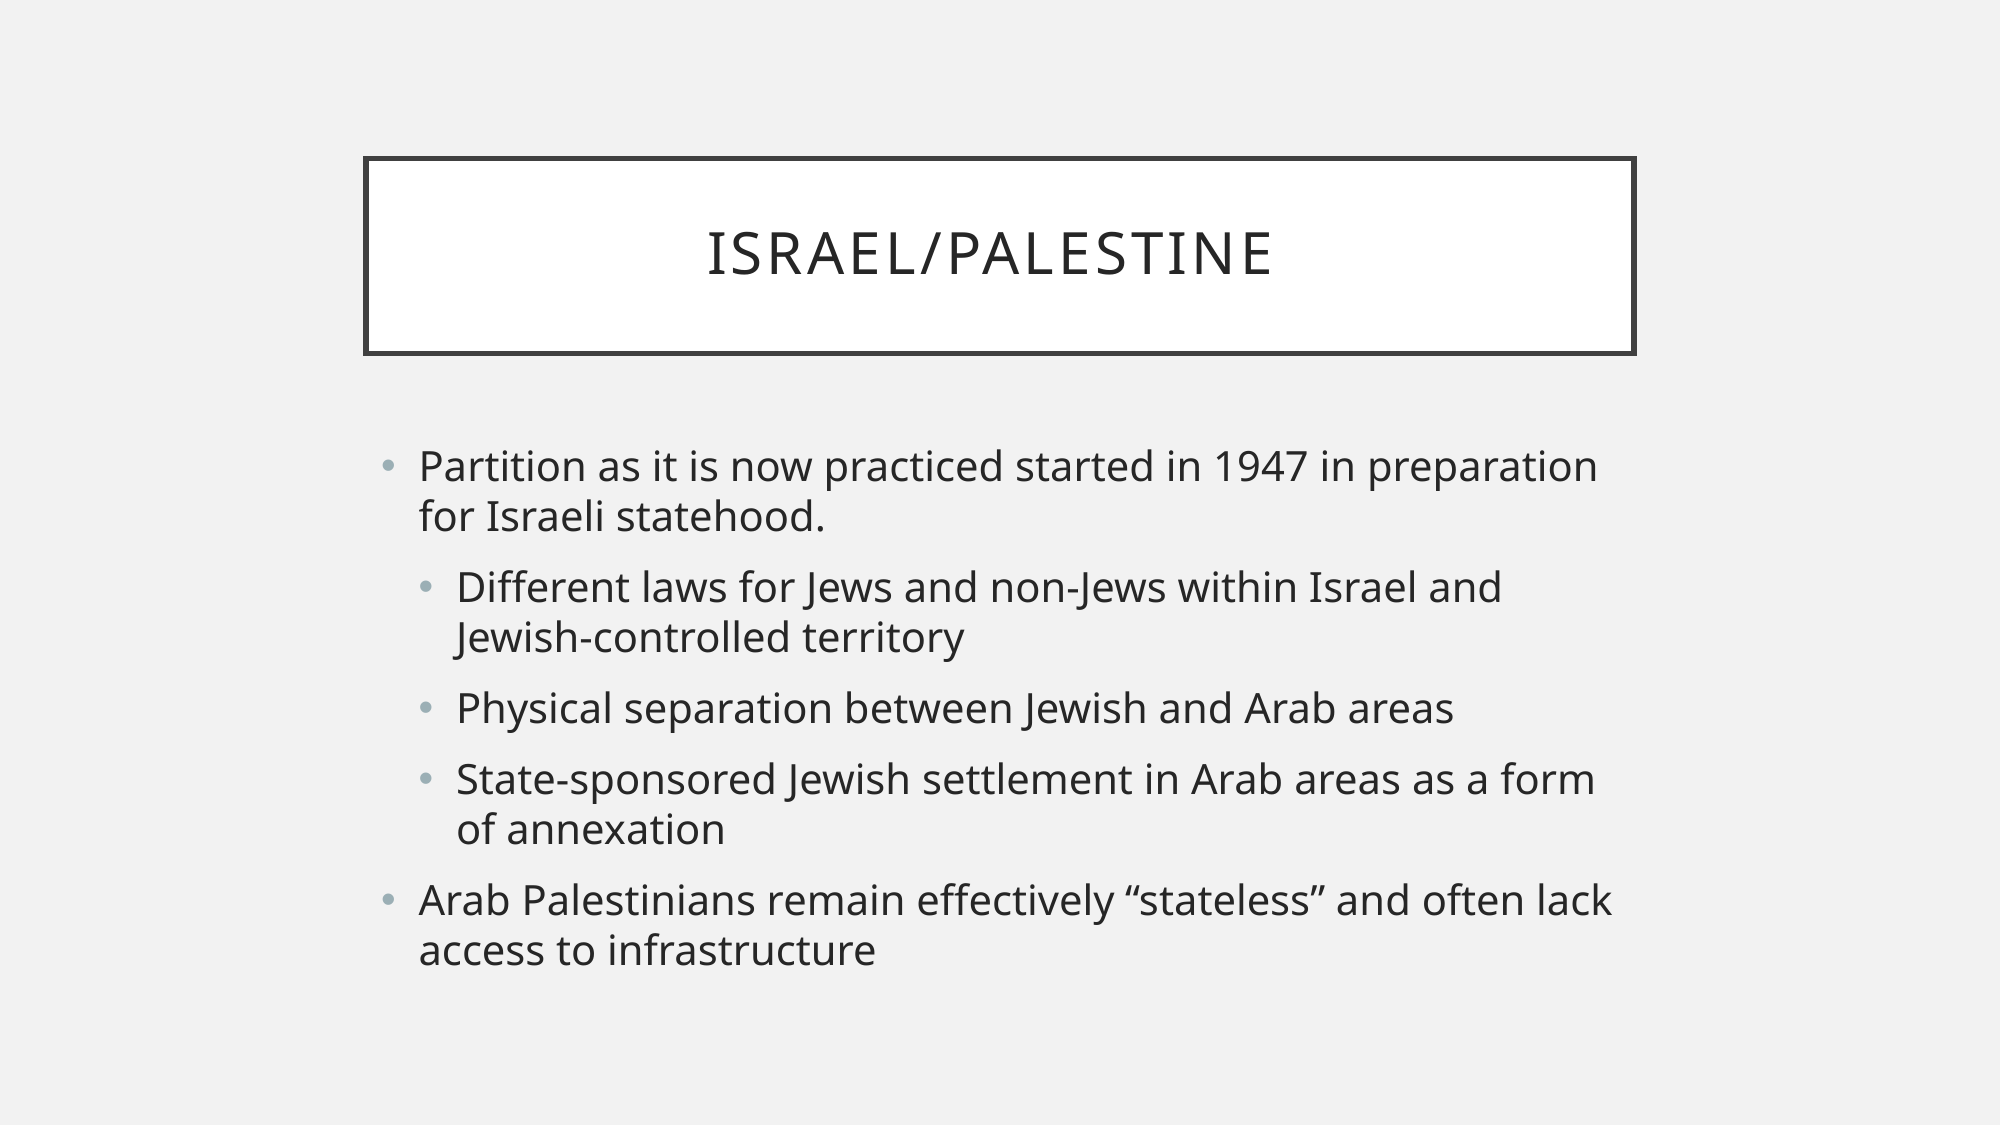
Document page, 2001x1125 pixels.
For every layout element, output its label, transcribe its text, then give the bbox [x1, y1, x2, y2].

title Israel/Palestine [363, 156, 1637, 356]
list Partition as it is now practiced started in 1947 in preparation for Israeli statehood. Different laws for Jews and non-Jews within Israel and Jewish-controlled territory Physical separation between Jewish and Arab areas State-sponsored Jewish settlement in Arab areas as a form of annexation Arab Palestinians remain effectively “stateless” and often lack access to infrastructure [366, 432, 1634, 997]
